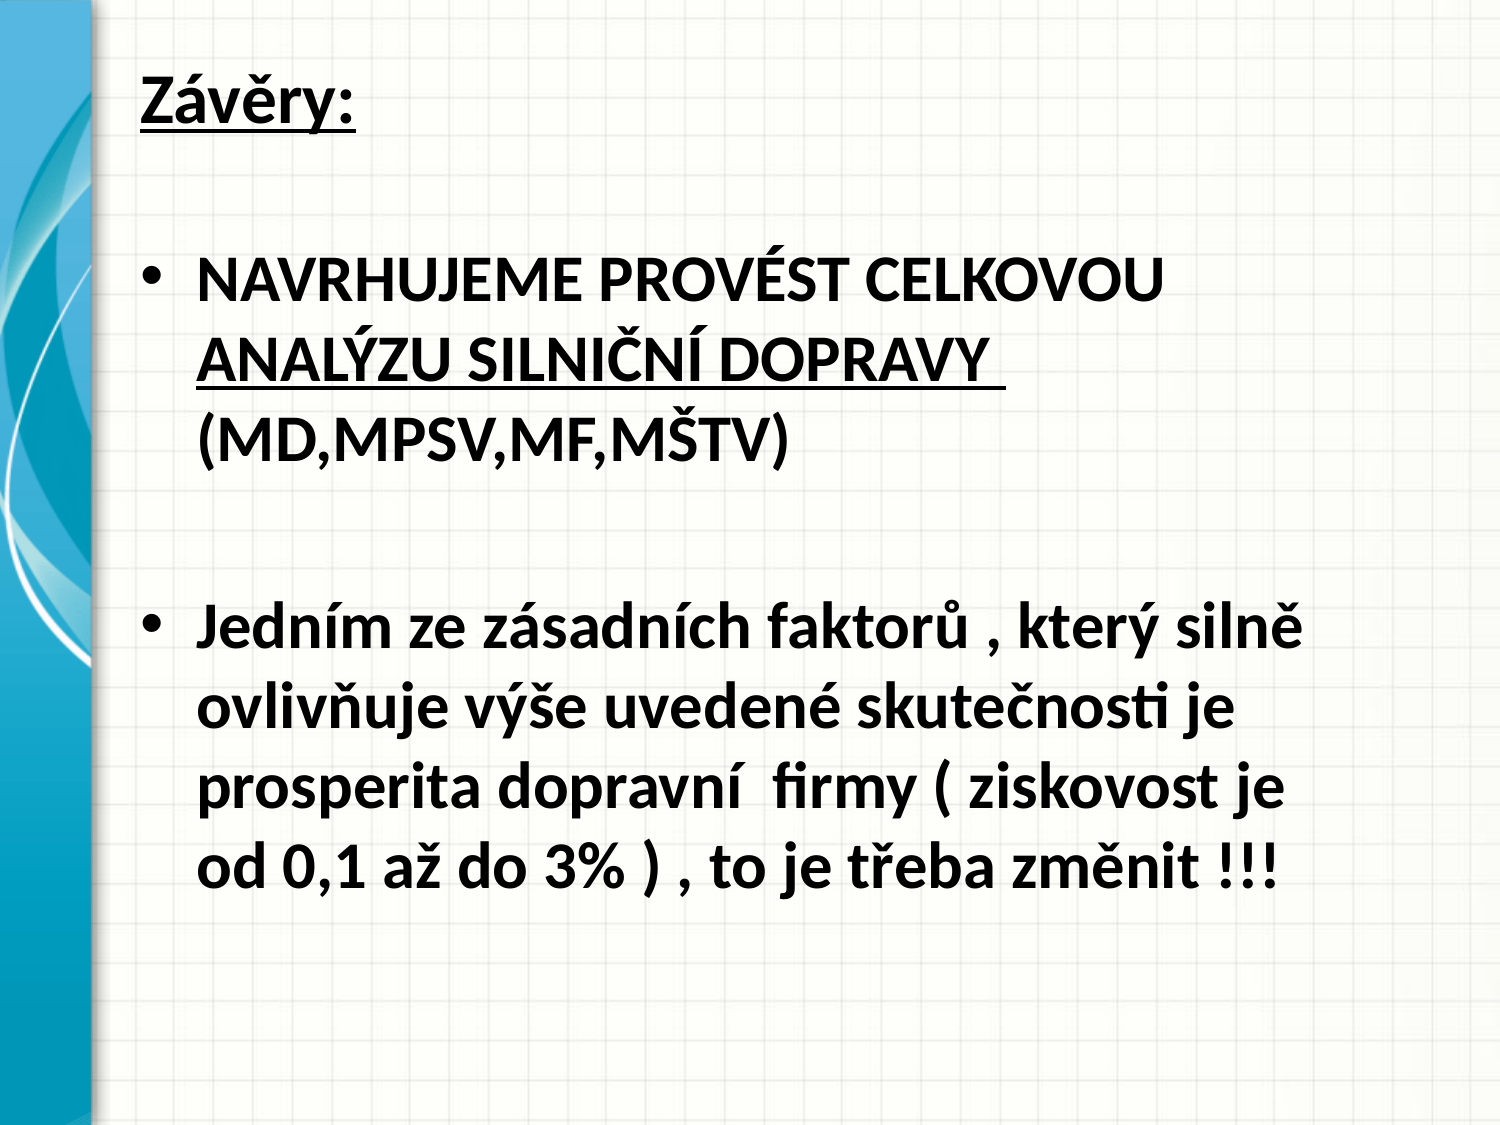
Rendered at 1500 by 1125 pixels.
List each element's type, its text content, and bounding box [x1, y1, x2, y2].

picture [0, 0, 1500, 1125]
title Závěry: [125, 44, 1450, 227]
list NAVRHUJEME PROVÉST CELKOVOU ANALÝZU SILNIČNÍ DOPRAVY (MD,MPSV,MF,MŠTV) Jedním ze zásadních faktorů , který silně ovlivňuje výše uvedené skutečnosti je prosperita dopravní firmy ( ziskovost je od 0,1 až do 3% ) , to je třeba změnit !!! [125, 227, 1450, 1125]
